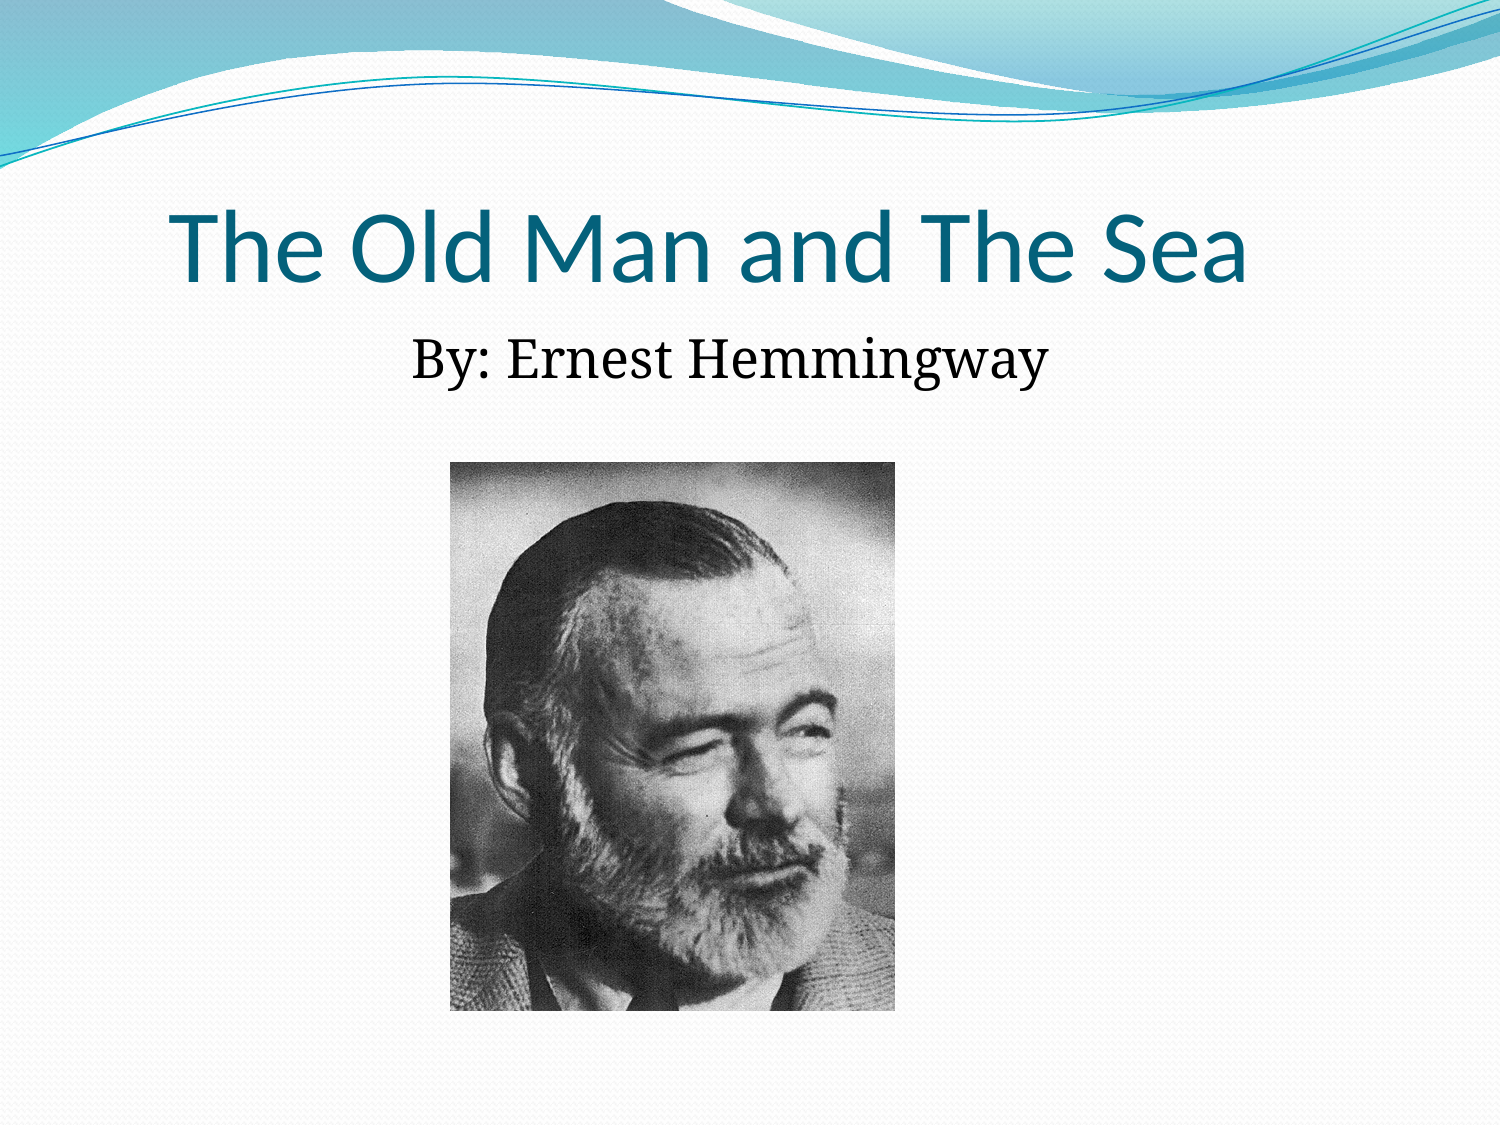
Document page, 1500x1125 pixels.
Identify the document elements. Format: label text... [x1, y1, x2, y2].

title The Old Man and The Sea [75, 115, 1425, 303]
list By: Ernest Hemmingway [75, 317, 1425, 1038]
picture [449, 462, 895, 1011]
